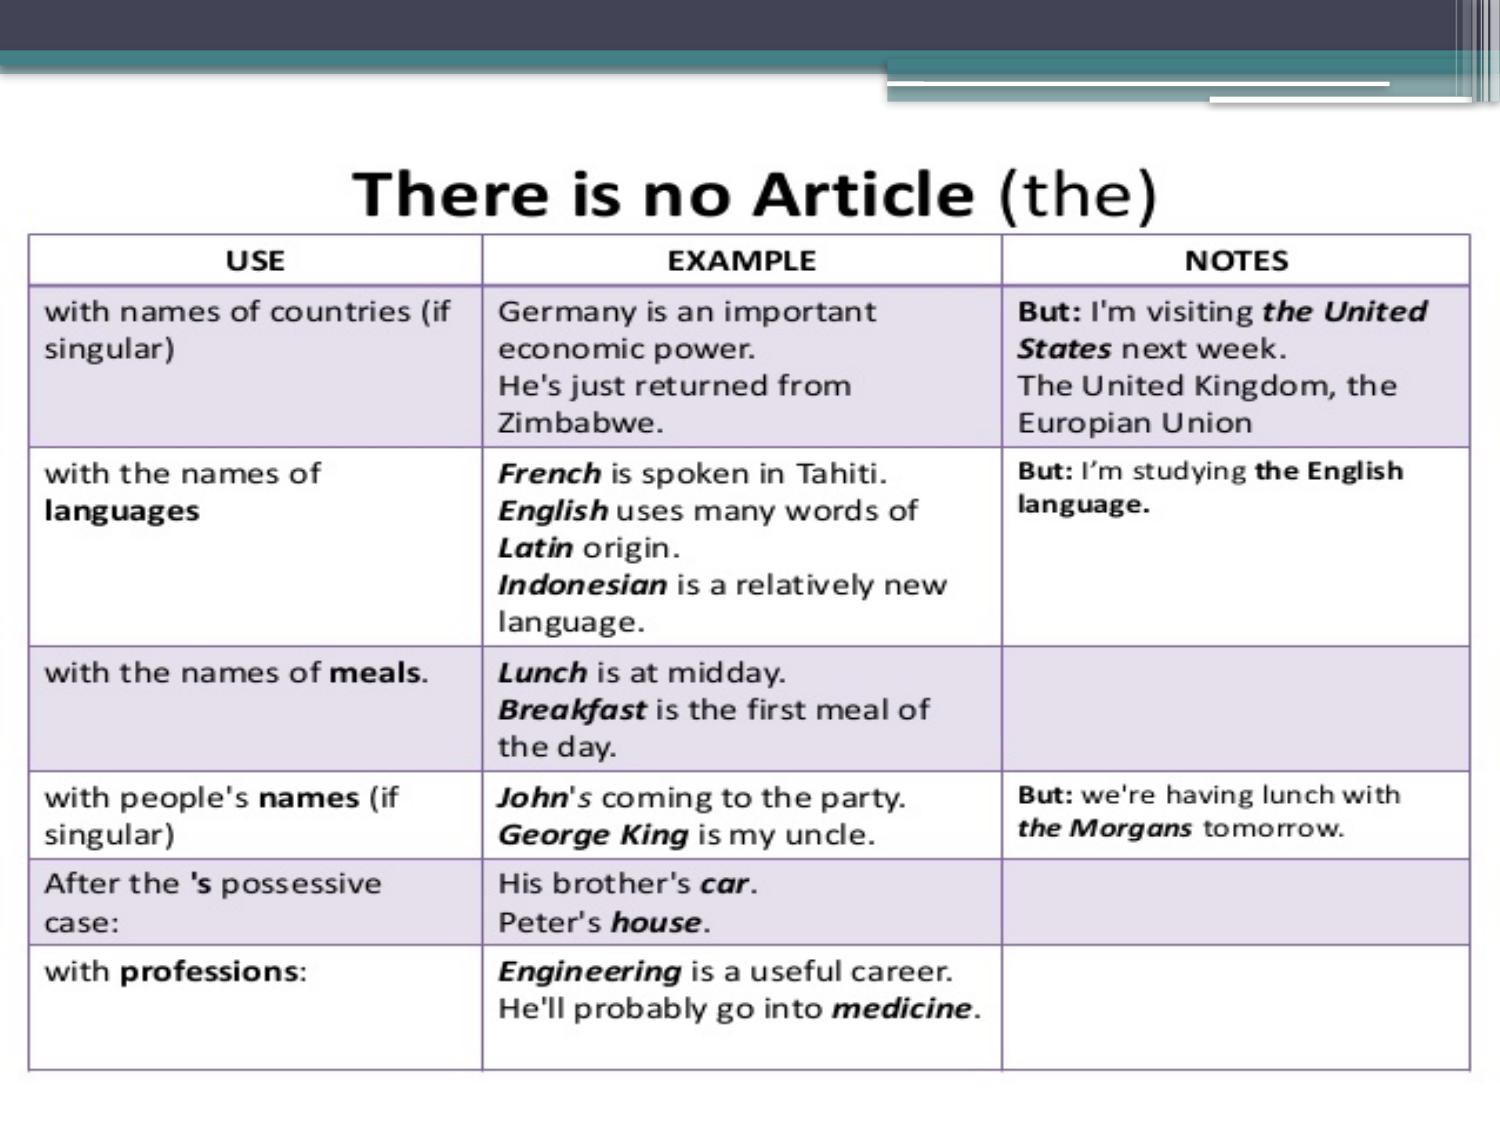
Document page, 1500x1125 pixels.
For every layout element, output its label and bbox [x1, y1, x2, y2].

list [0, 148, 1500, 1083]
